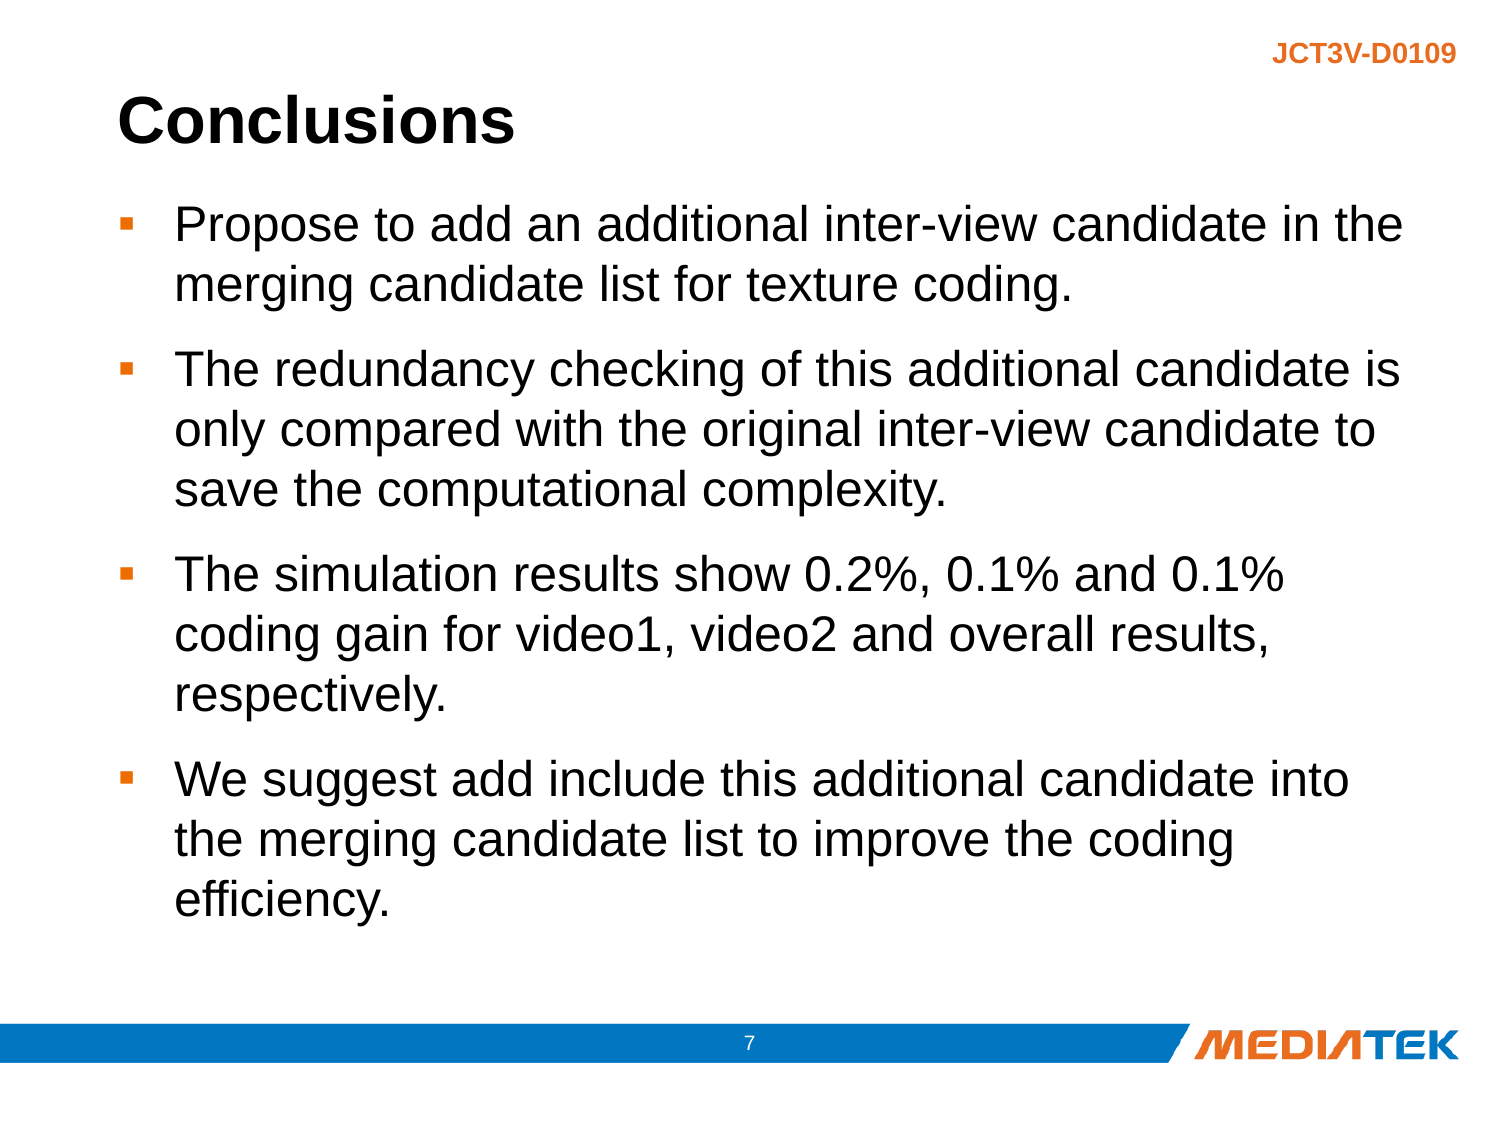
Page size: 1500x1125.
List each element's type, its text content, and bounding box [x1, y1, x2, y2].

picture [789, 1023, 1459, 1063]
list Propose to add an additional inter-view candidate in the merging candidate list for texture coding. The redundancy checking of this additional candidate is only compared with the original inter-view candidate to save the computational complexity. The simulation results show 0.2%, 0.1% and 0.1% coding gain for video1, video2 and overall results, respectively. We suggest add include this additional candidate into the merging candidate list to improve the coding efficiency. [102, 184, 1425, 998]
slide_number 6 [711, 1022, 789, 1090]
picture [0, 1023, 711, 1063]
title Conclusions [101, 62, 1425, 172]
